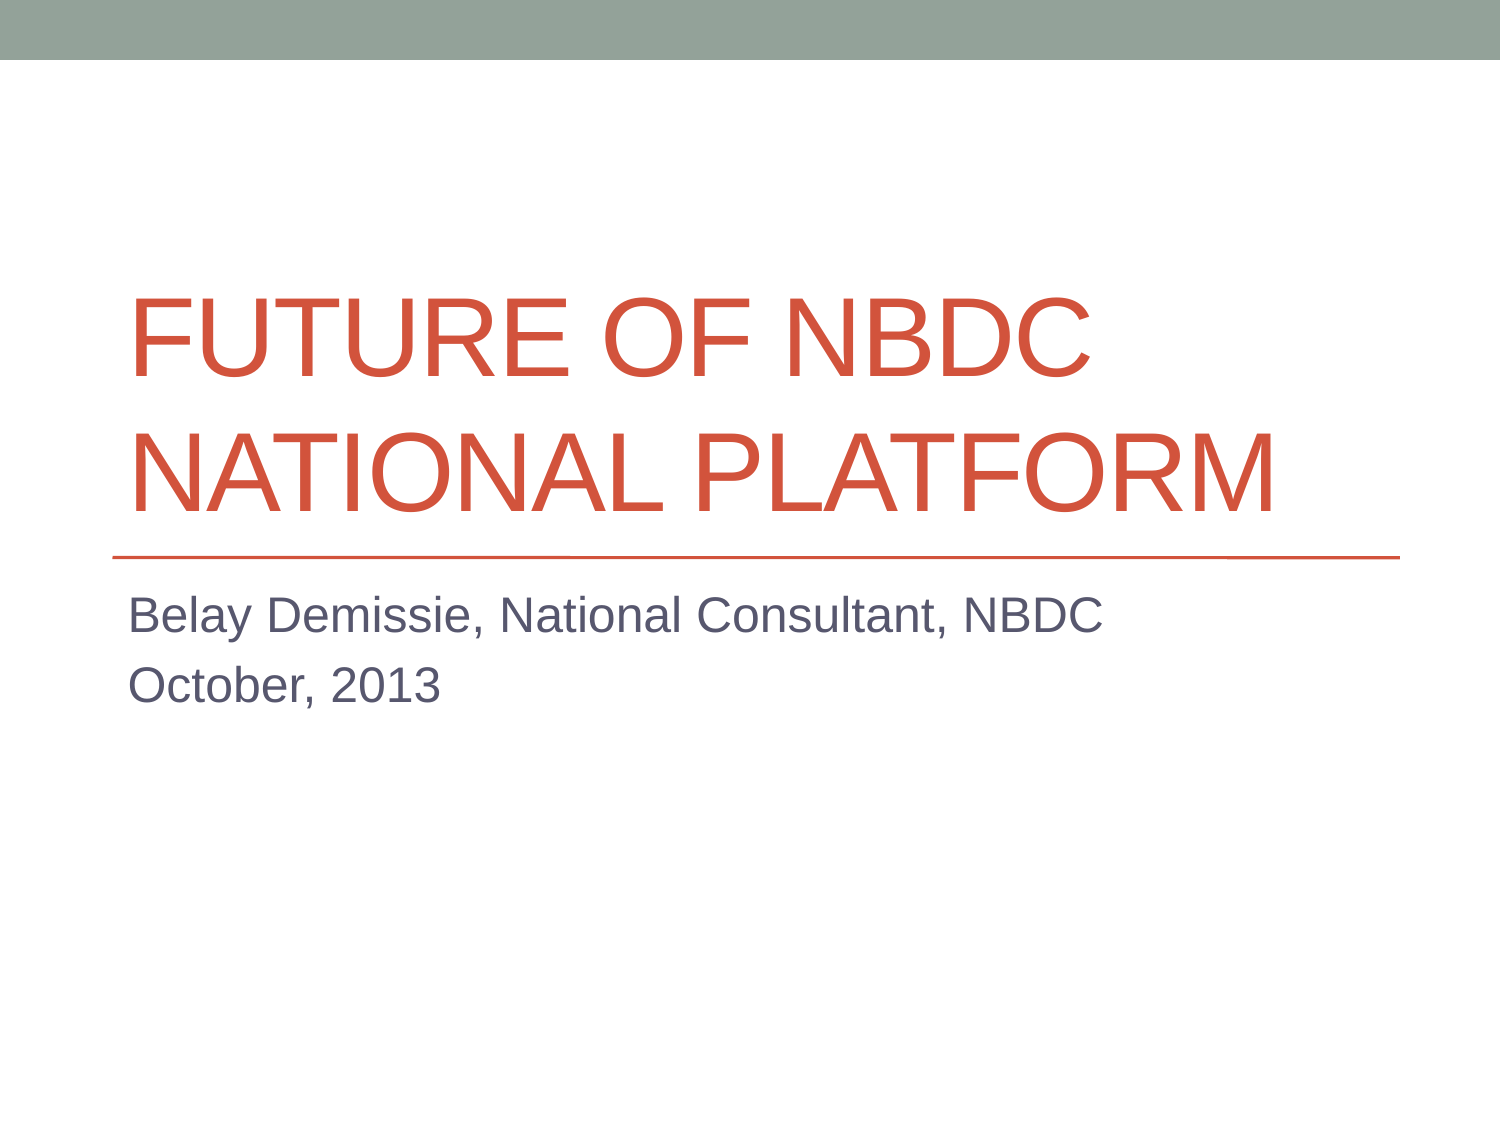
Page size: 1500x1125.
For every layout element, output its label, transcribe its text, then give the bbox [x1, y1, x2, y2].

subtitle Belay Demissie, National Consultant, NBDC October, 2013 [112, 575, 1163, 863]
title Future of NBDC National Platform [112, 224, 1400, 542]
